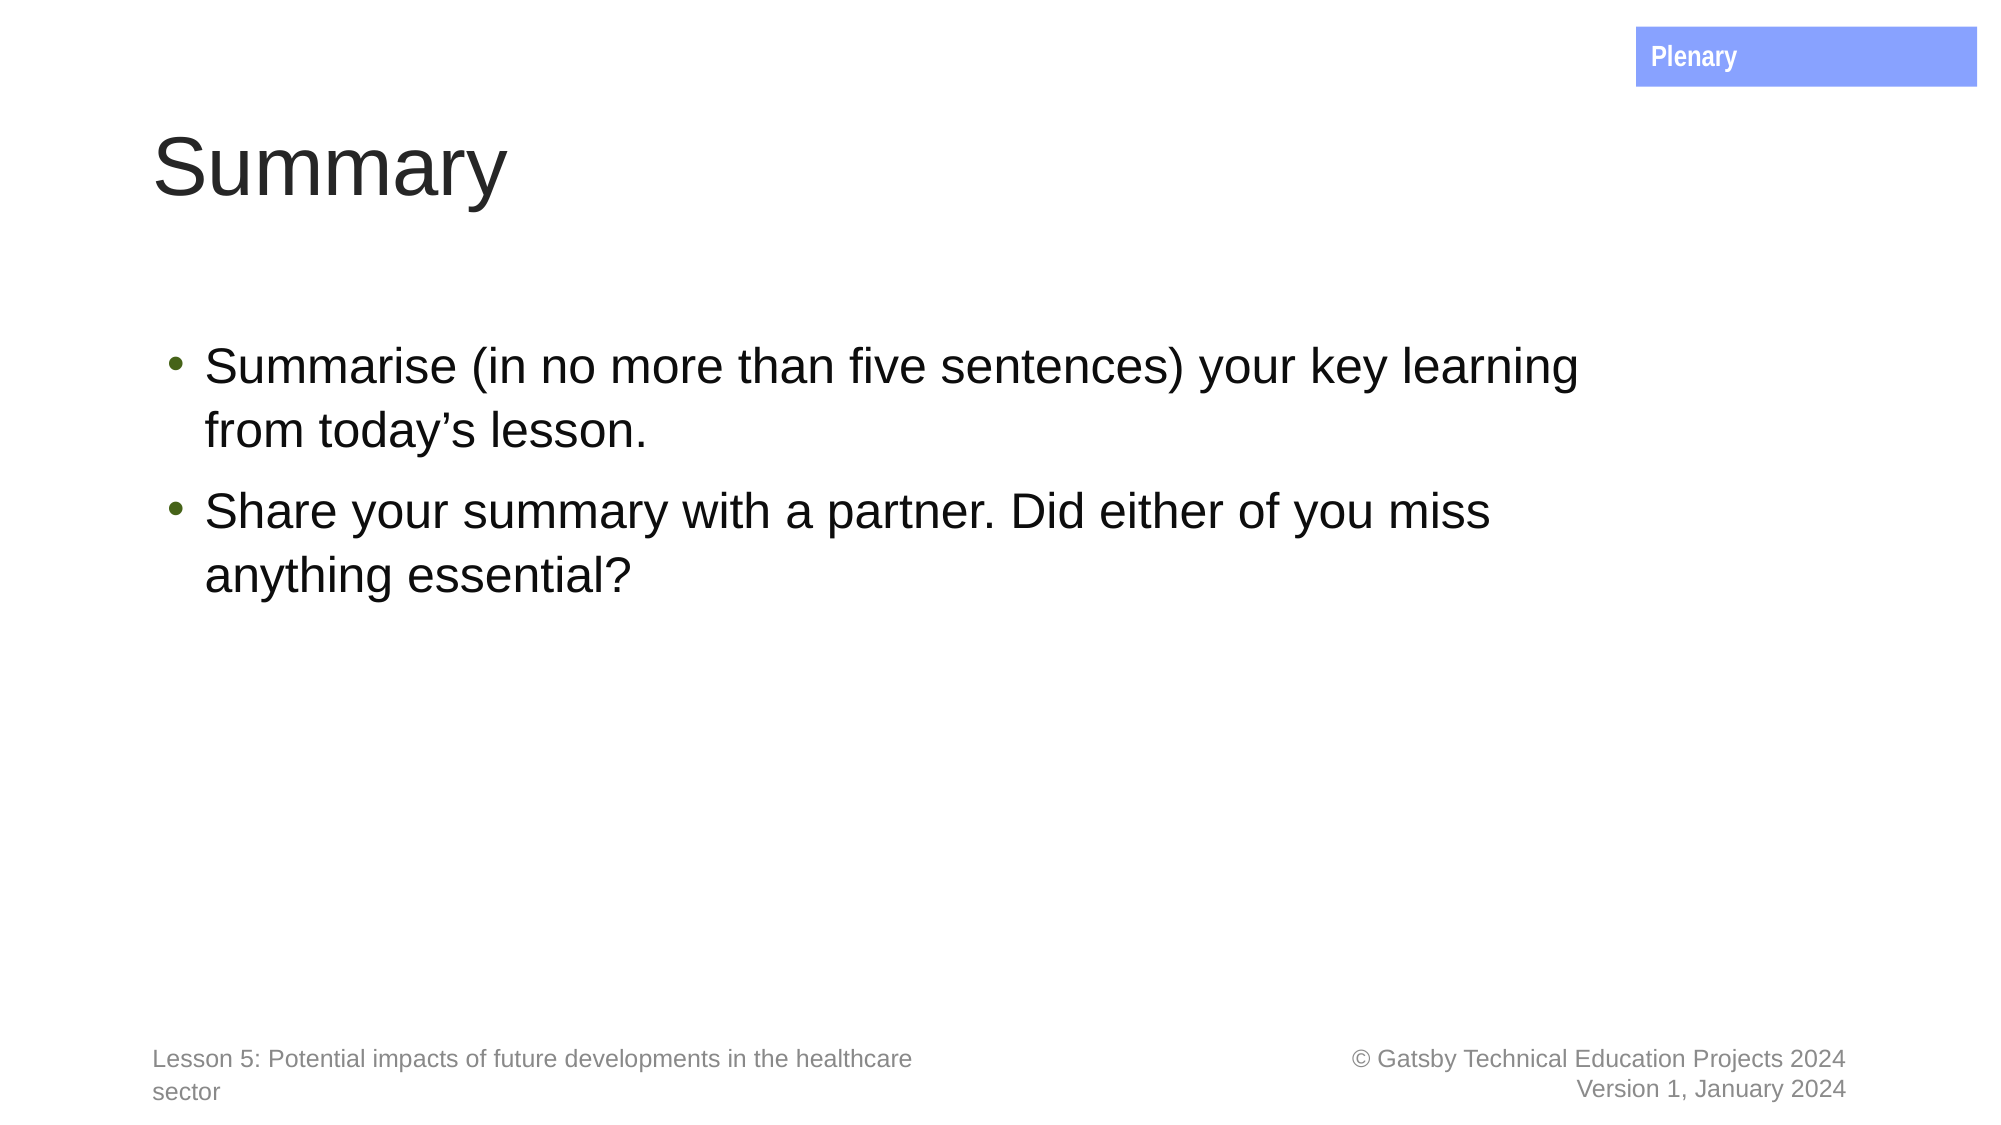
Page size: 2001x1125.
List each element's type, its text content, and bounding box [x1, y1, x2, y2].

list Lesson 5: Potential impacts of future developments in the healthcare sector [137, 1042, 1000, 1103]
list Summarise (in no more than five sentences) your key learning from today’s lesson. Share your summary with a partner. Did either of you miss anything essential? [137, 299, 1718, 1014]
list Plenary [1636, 26, 1978, 87]
title Summary [137, 59, 1863, 278]
